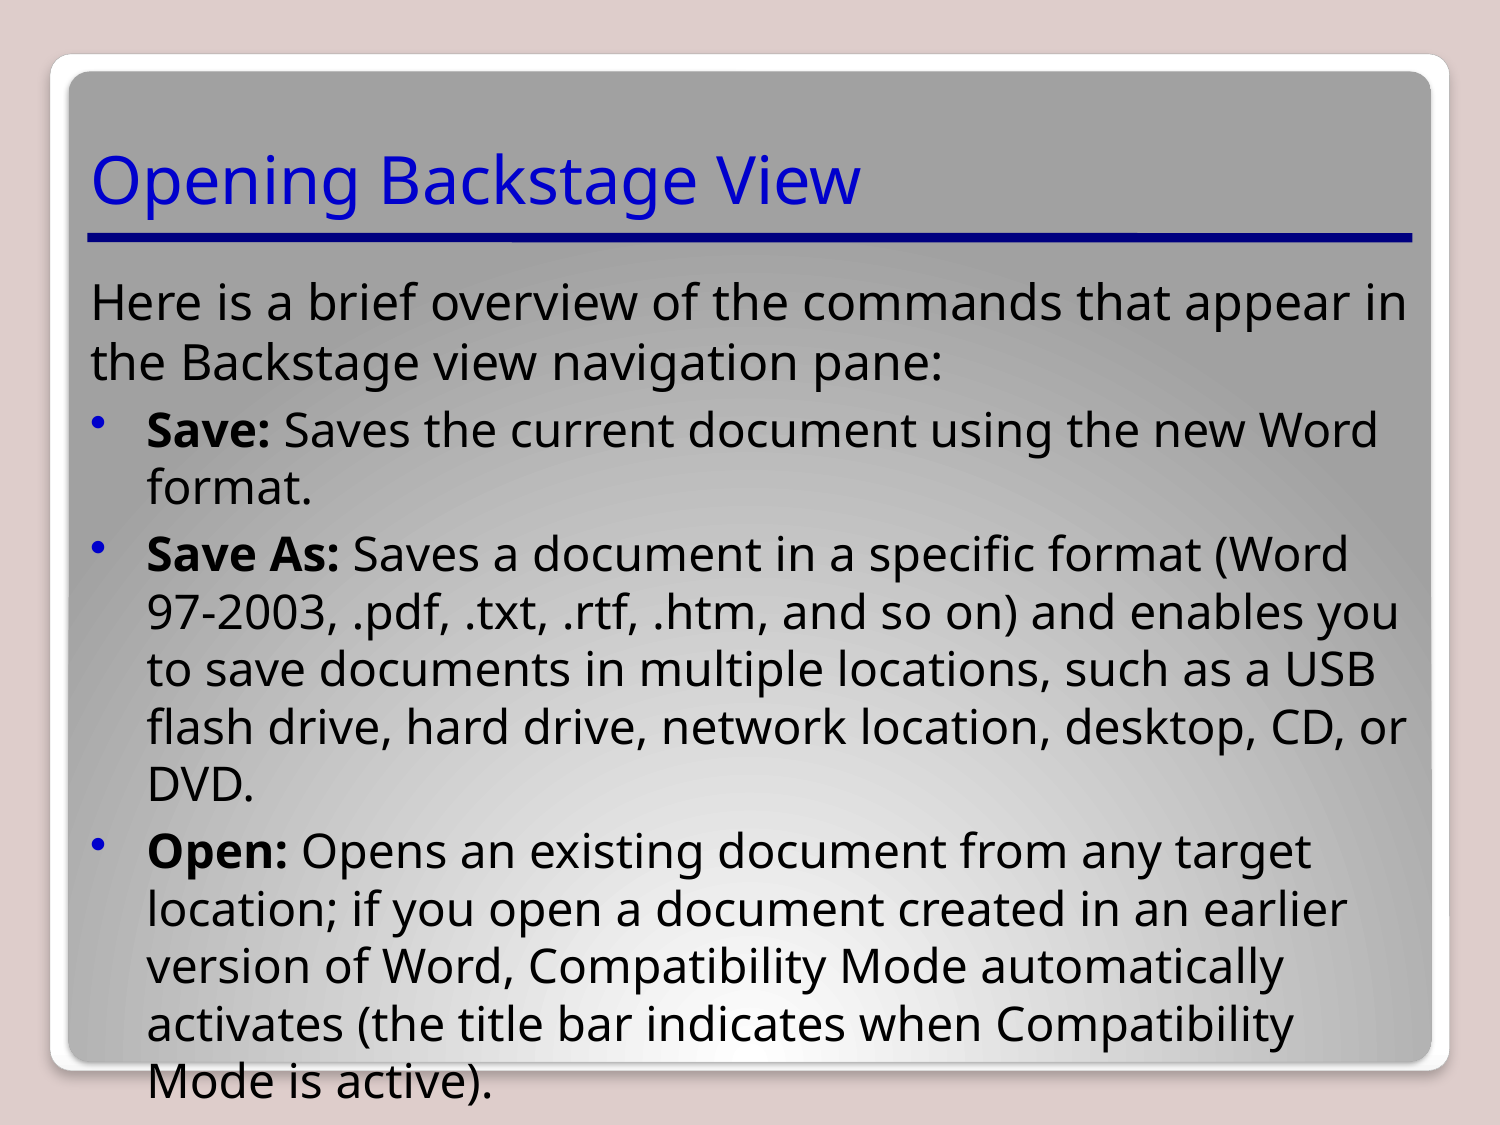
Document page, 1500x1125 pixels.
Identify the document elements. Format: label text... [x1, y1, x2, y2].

list Here is a brief overview of the commands that appear in the Backstage view navigation pane: Save: Saves the current document using the new Word format. Save As: Saves a document in a specific format (Word 97-2003, .pdf, .txt, .rtf, .htm, and so on) and enables you to save documents in multiple locations, such as a USB flash drive, hard drive, network location, desktop, CD, or DVD. Open: Opens an existing document from any target location; if you open a document created in an earlier version of Word, Compatibility Mode automatically activates (the title bar indicates when Compatibility Mode is active). Close: Closes an open document (the program remains open). [74, 262, 1426, 1063]
title Opening Backstage View [74, 74, 1426, 226]
